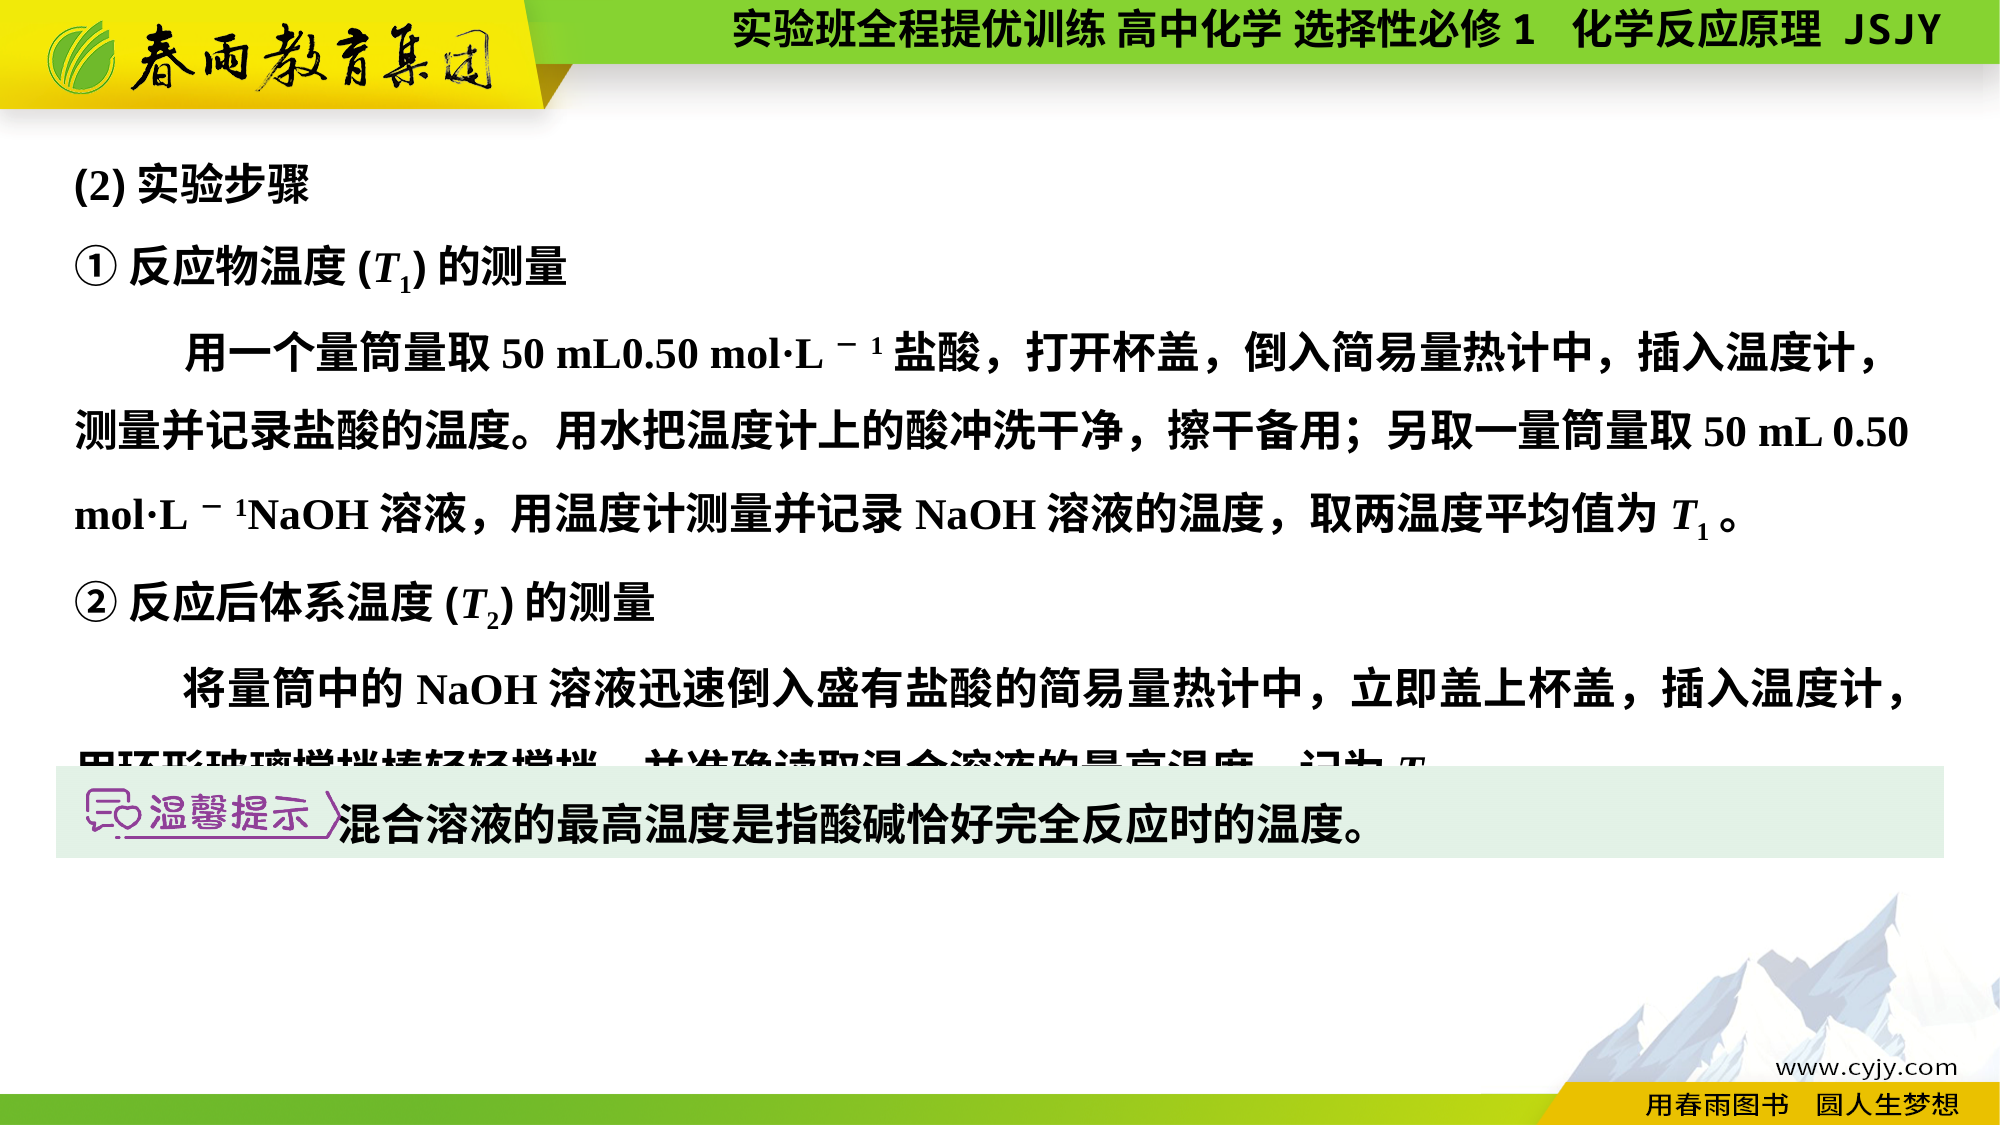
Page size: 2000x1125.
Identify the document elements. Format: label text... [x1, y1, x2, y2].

list (2)实验步骤 ①反应物温度(T1)的测量 用一个量筒量取50 mL0.50 mol·L－1盐酸，打开杯盖，倒入简易量热计中，插入温度计，测量并记录盐酸的温度。用水把温度计上的酸冲洗干净，擦干备用；另取一量筒量取50 mL 0.50 mol·L－1NaOH溶液，用温度计测量并记录NaOH溶液的温度，取两温度平均值为T1。 ②反应后体系温度(T2)的测量 将量筒中的NaOH溶液迅速倒入盛有盐酸的简易量热计中，立即盖上杯盖，插入温度计，用环形玻璃搅拌棒轻轻搅拌，并准确读取混合溶液的最高温度，记为T2。 [59, 122, 1944, 763]
picture [0, 0, 2000, 1125]
